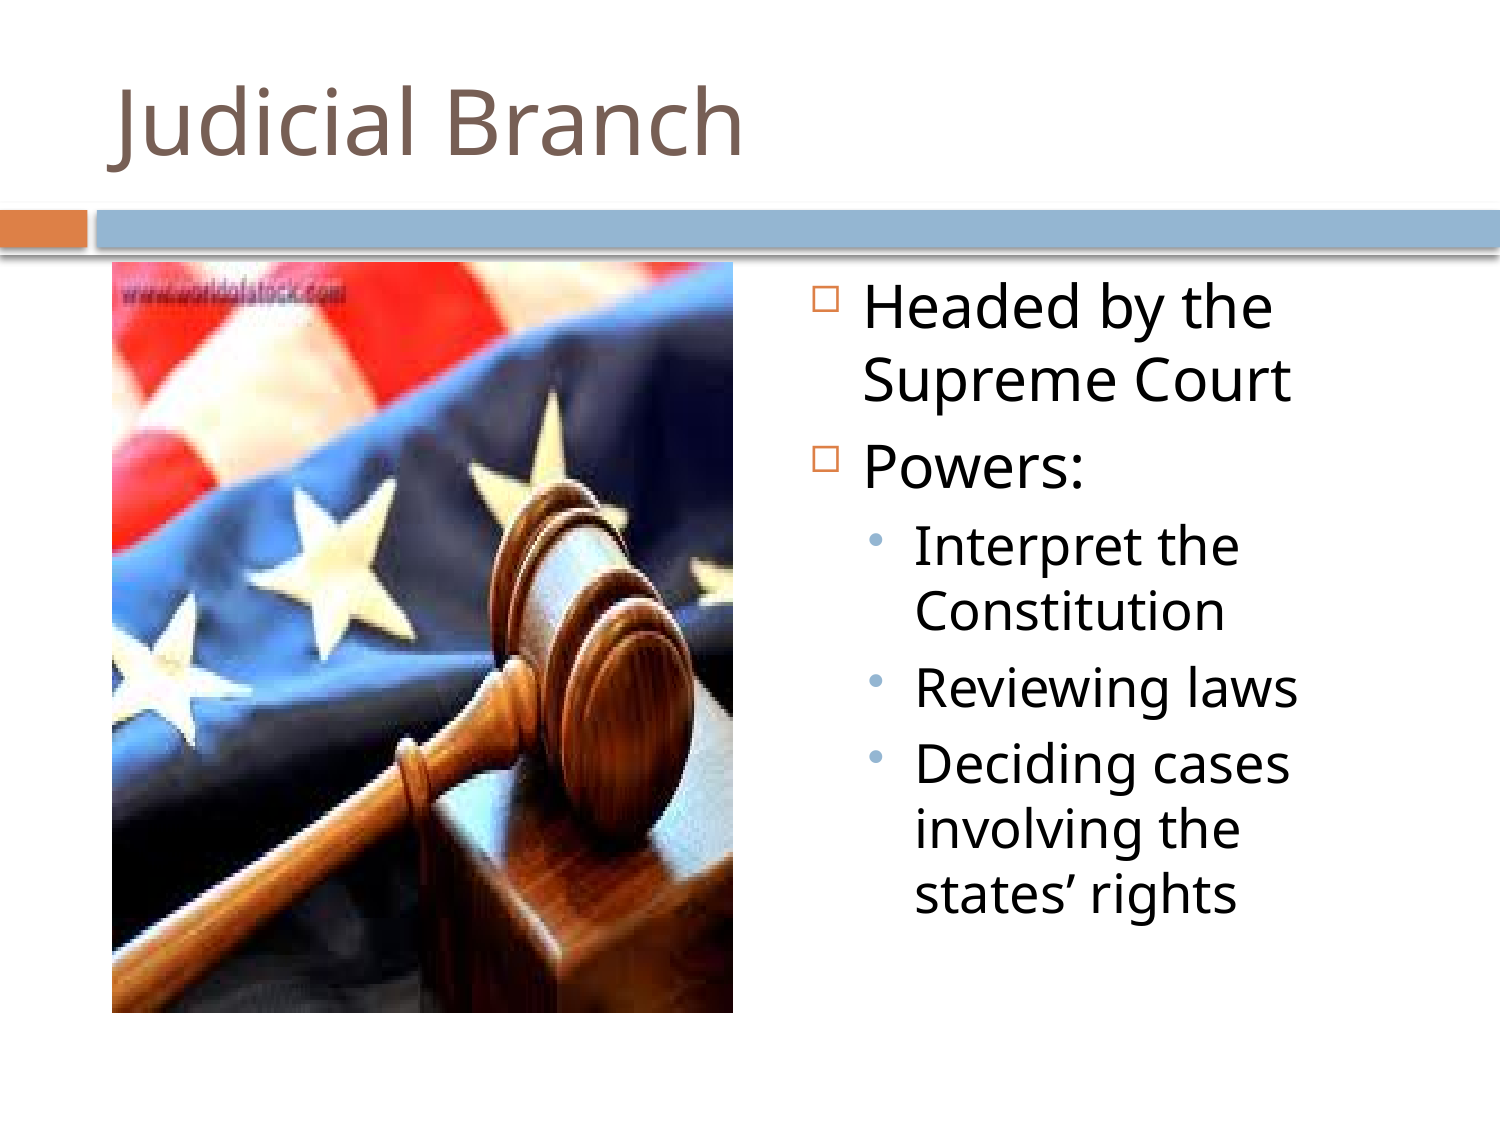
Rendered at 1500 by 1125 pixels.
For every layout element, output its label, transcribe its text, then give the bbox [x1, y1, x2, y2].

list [112, 262, 733, 1013]
list Headed by the Supreme Court Powers: Interpret the Constitution Reviewing laws Deciding cases involving the states’ rights [794, 260, 1433, 1011]
title Judicial Branch [99, 37, 1438, 200]
